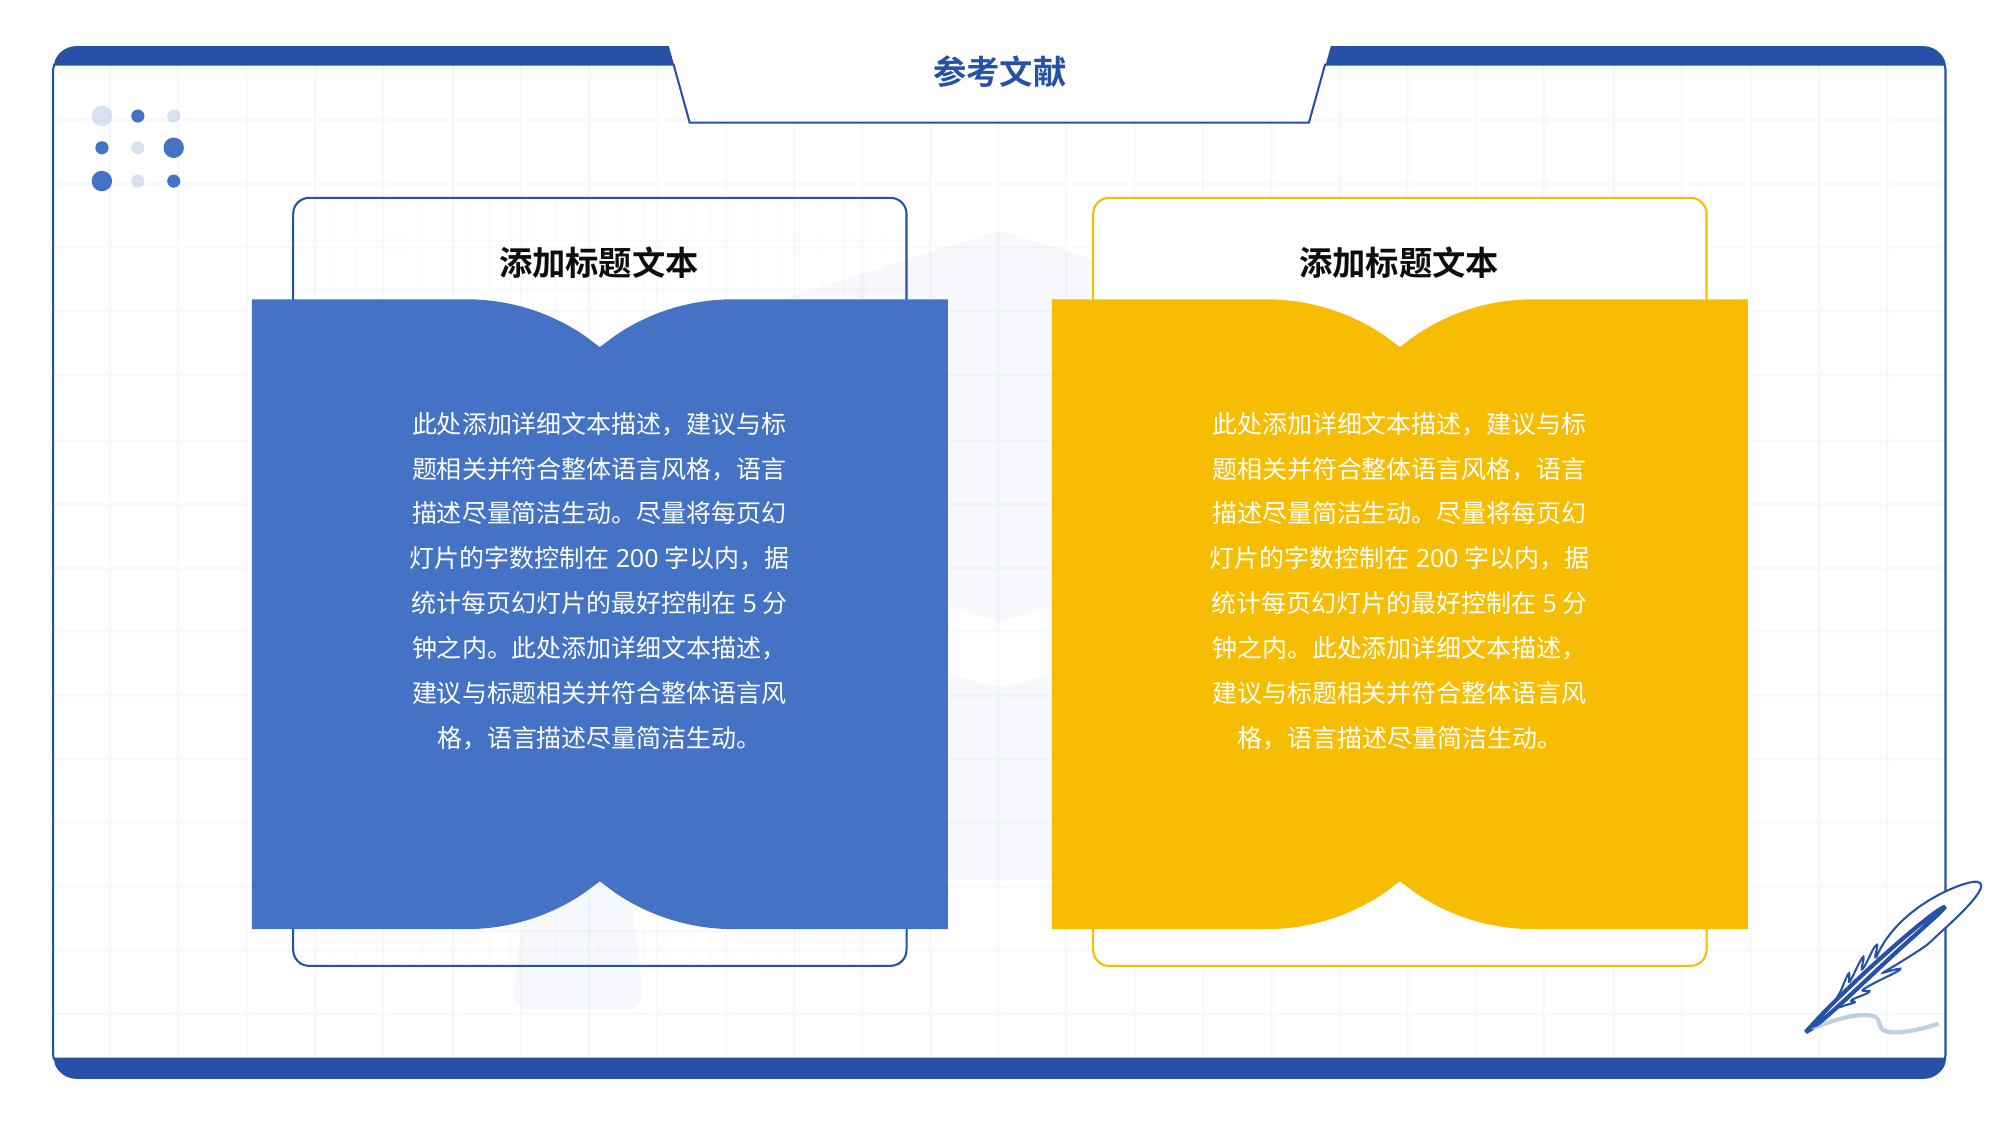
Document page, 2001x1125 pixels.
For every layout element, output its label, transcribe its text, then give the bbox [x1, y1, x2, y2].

picture [55, 66, 1944, 1057]
text_box 参考文献 [918, 44, 1082, 99]
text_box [251, 197, 1748, 966]
